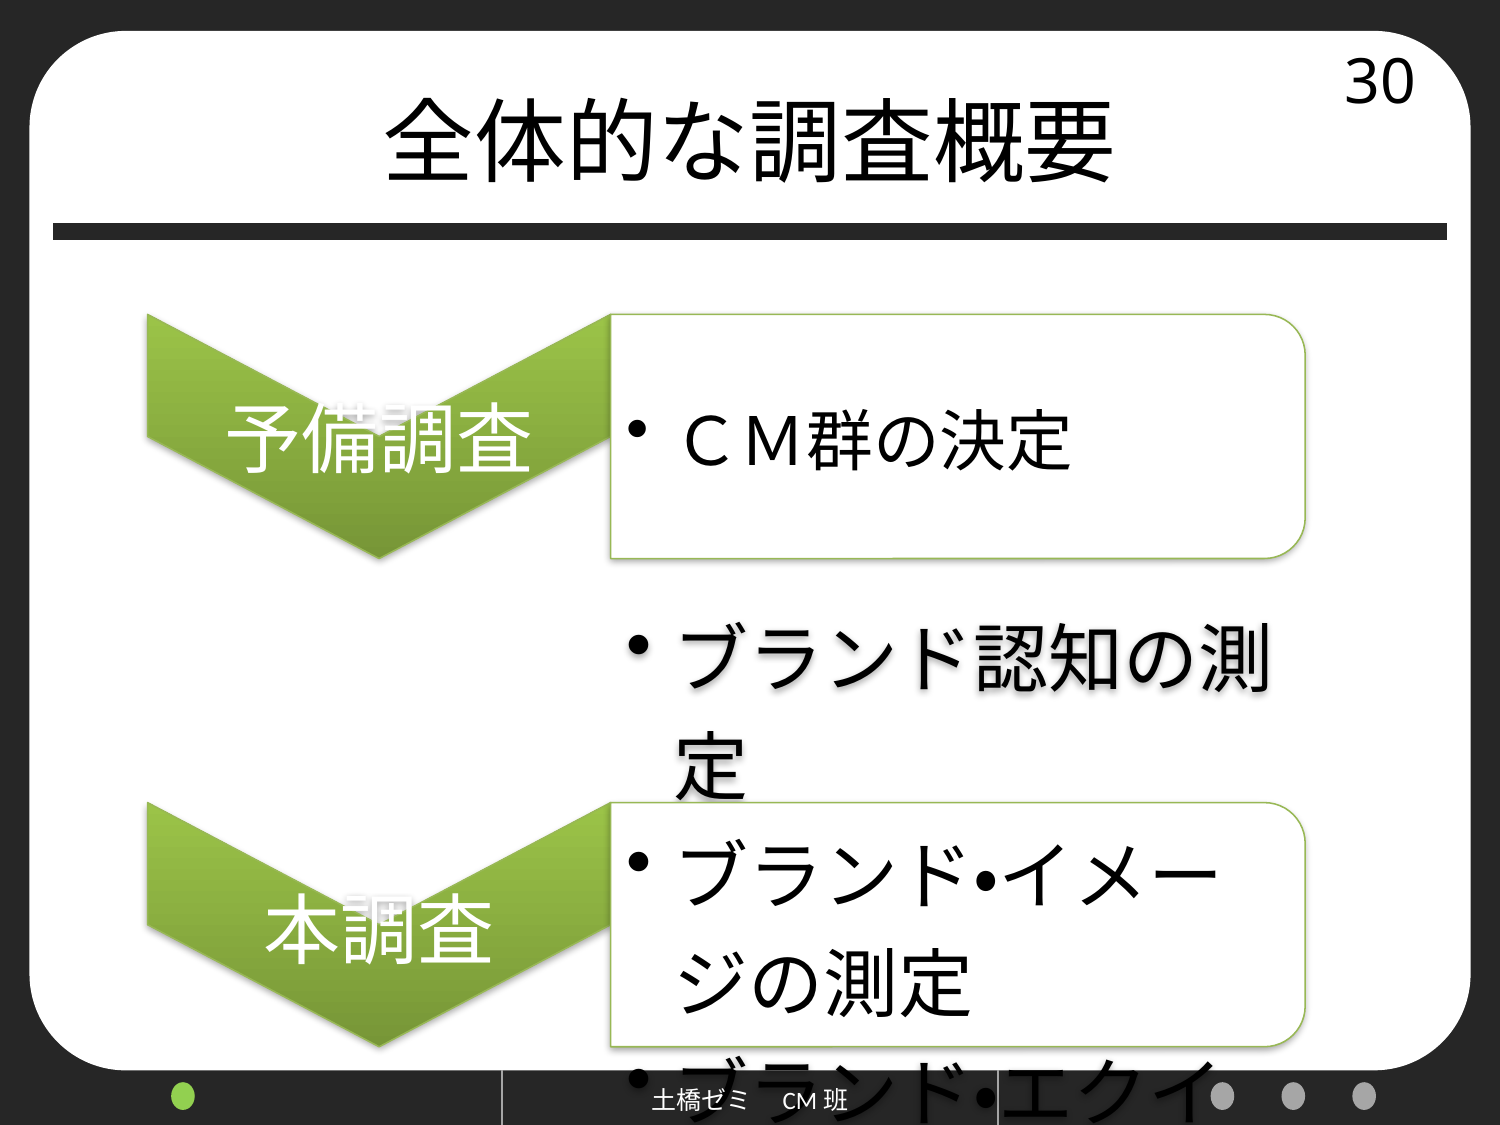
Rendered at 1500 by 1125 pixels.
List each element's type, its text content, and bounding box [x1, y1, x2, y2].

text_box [147, 314, 1306, 1048]
footer 土橋ゼミ CM班 [512, 1069, 988, 1125]
title 全体的な調査概要 [75, 45, 1425, 233]
slide_number 30 [1080, 53, 1431, 114]
